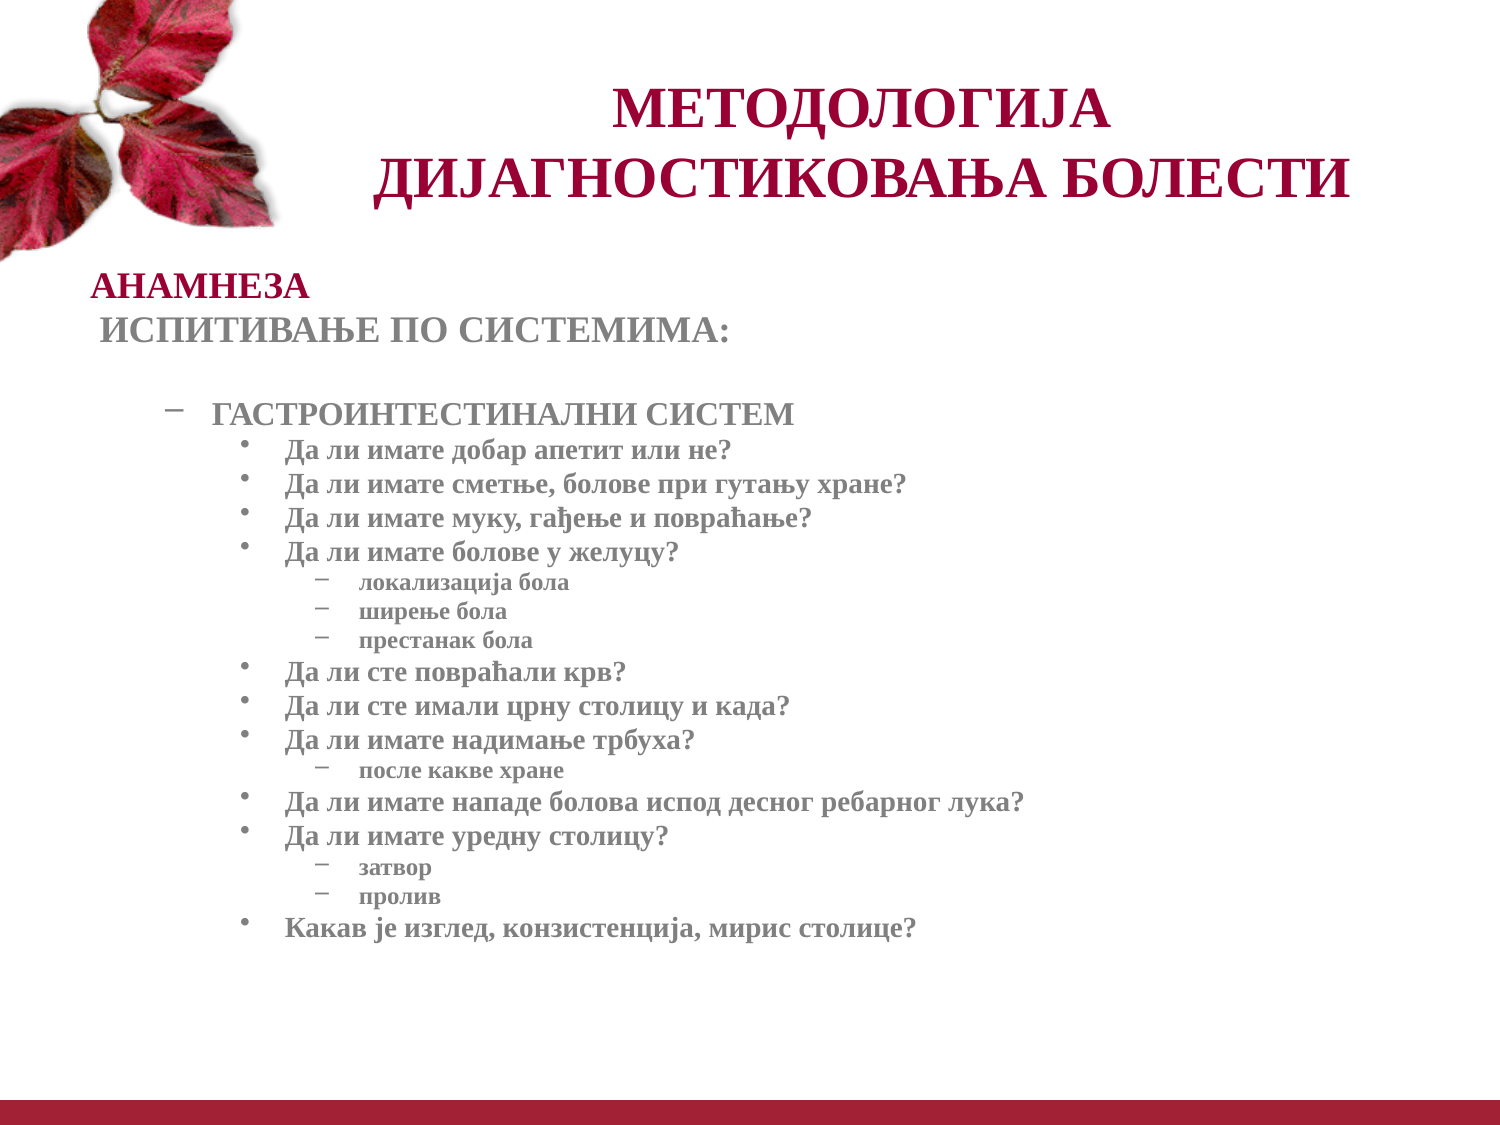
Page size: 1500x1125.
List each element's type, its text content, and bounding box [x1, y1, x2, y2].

picture [0, 0, 295, 273]
title МЕТОДОЛОГИЈА ДИЈАГНОСТИКОВАЊА БОЛЕСТИ [289, 44, 1436, 233]
list АНАМНЕЗА ИСПИТИВАЊЕ ПО СИСТЕМИМА: ГАСТРОИНТЕСТИНАЛНИ СИСТЕМ Да ли имате добар апетит или не? Да ли имате сметње, болове при гутању хране? Да ли имате муку, гађење и повраћање? Да ли имате болове у желуцу? локализација бола ширење бола престанак бола Да ли сте повраћали крв? Да ли сте имали црну столицу и када? Да ли имате надимање трбуха? после какве хране Да ли имате нападе болова испод десног ребарног лука? Да ли имате уредну столицу? затвор пролив Какав је изглед, конзистенција, мирис столице? [74, 262, 1426, 1006]
